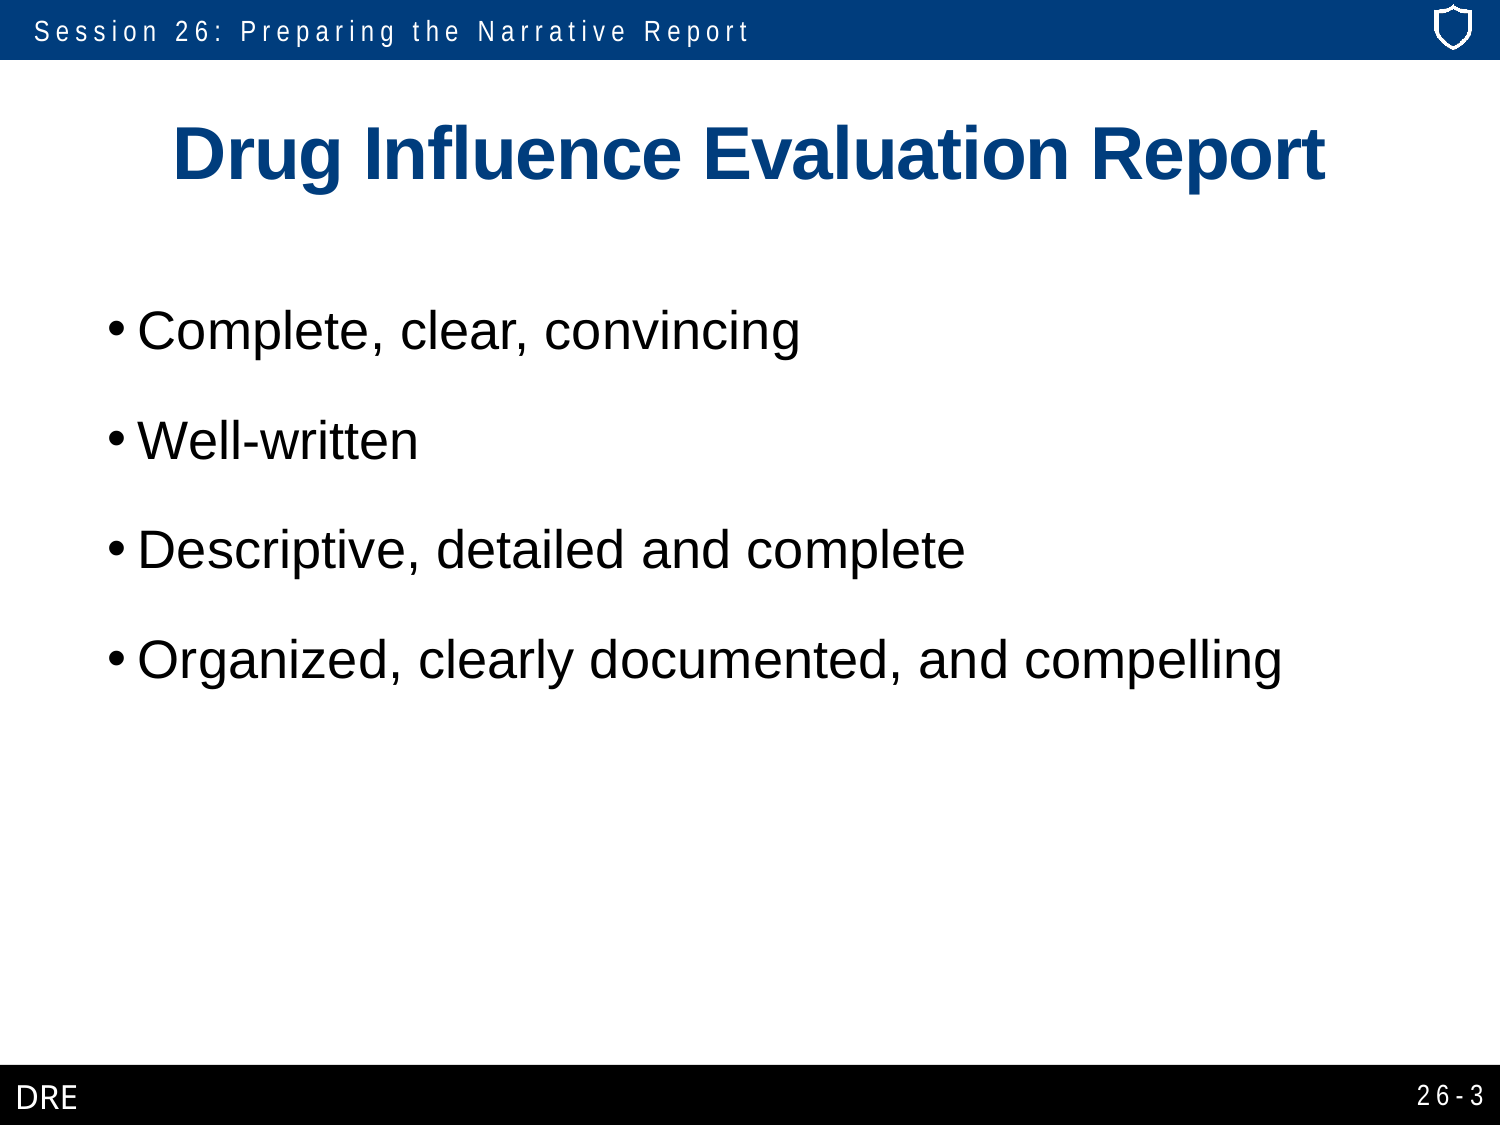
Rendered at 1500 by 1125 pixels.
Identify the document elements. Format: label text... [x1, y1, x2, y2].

slide_number 26-3 [1218, 1063, 1499, 1124]
list Complete, clear, convincing Well-written Descriptive, detailed and complete Organized, clearly documented, and compelling [75, 254, 1425, 1005]
title Drug Influence Evaluation Report [75, 75, 1425, 225]
picture [1434, 4, 1472, 50]
